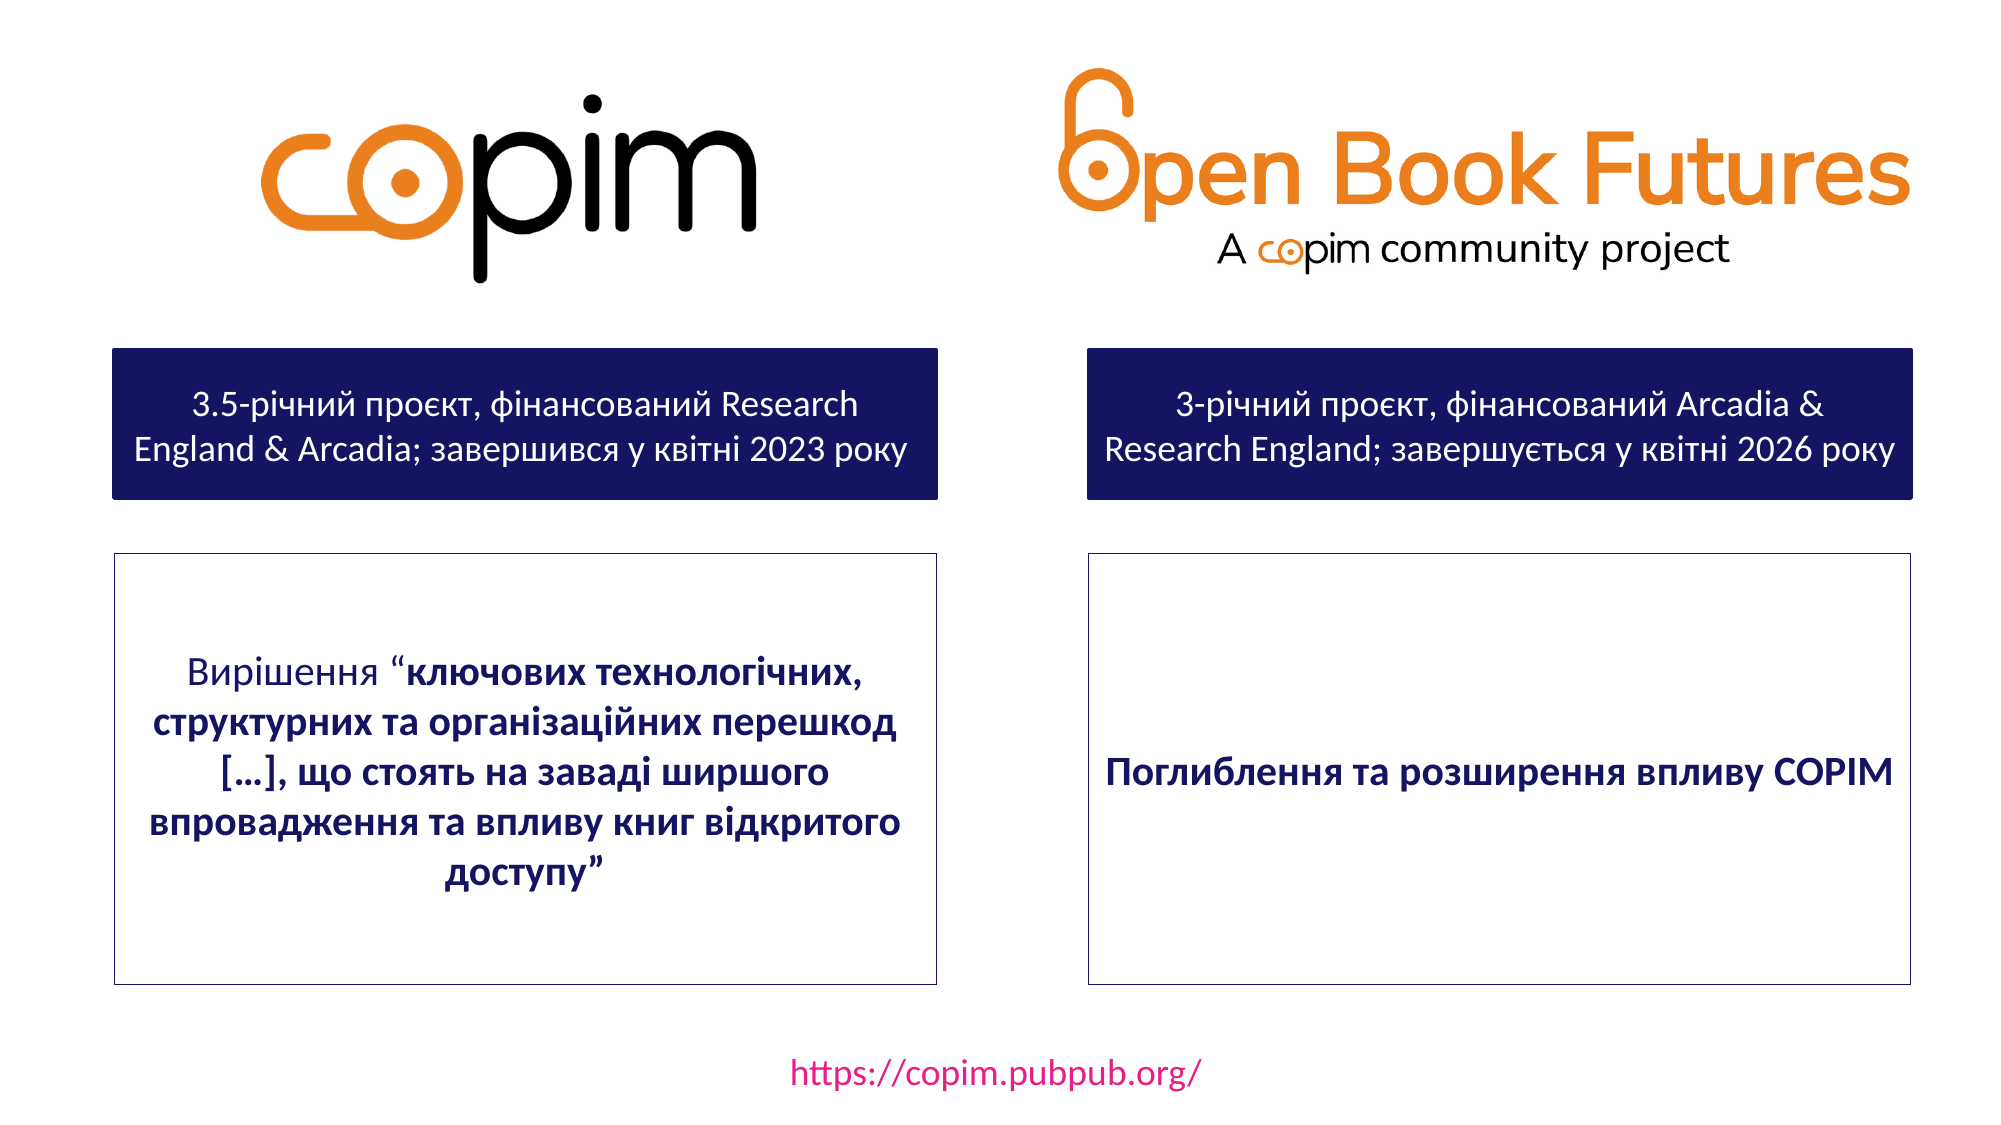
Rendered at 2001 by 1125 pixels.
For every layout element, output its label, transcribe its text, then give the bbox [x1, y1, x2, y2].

text_box Вирішення “ключових технологічних, структурних та організаційних перешкод […], що стоять на заваді ширшого впровадження та впливу книг відкритого доступу” [114, 553, 937, 985]
text_box Поглиблення та розширення впливу COPIM [1088, 553, 1911, 985]
picture [974, 0, 2000, 338]
text_box 3-річний проєкт, фінансований Arcadia & Research England; завершується у квітні 2026 року [1088, 349, 1911, 498]
picture [261, 54, 761, 284]
text_box https://copim.pubpub.org/ [500, 1040, 1501, 1100]
text_box 3.5-річний проєкт, фінансований Research England & Arcadia; завершився у квітні 2023 року [114, 349, 937, 498]
